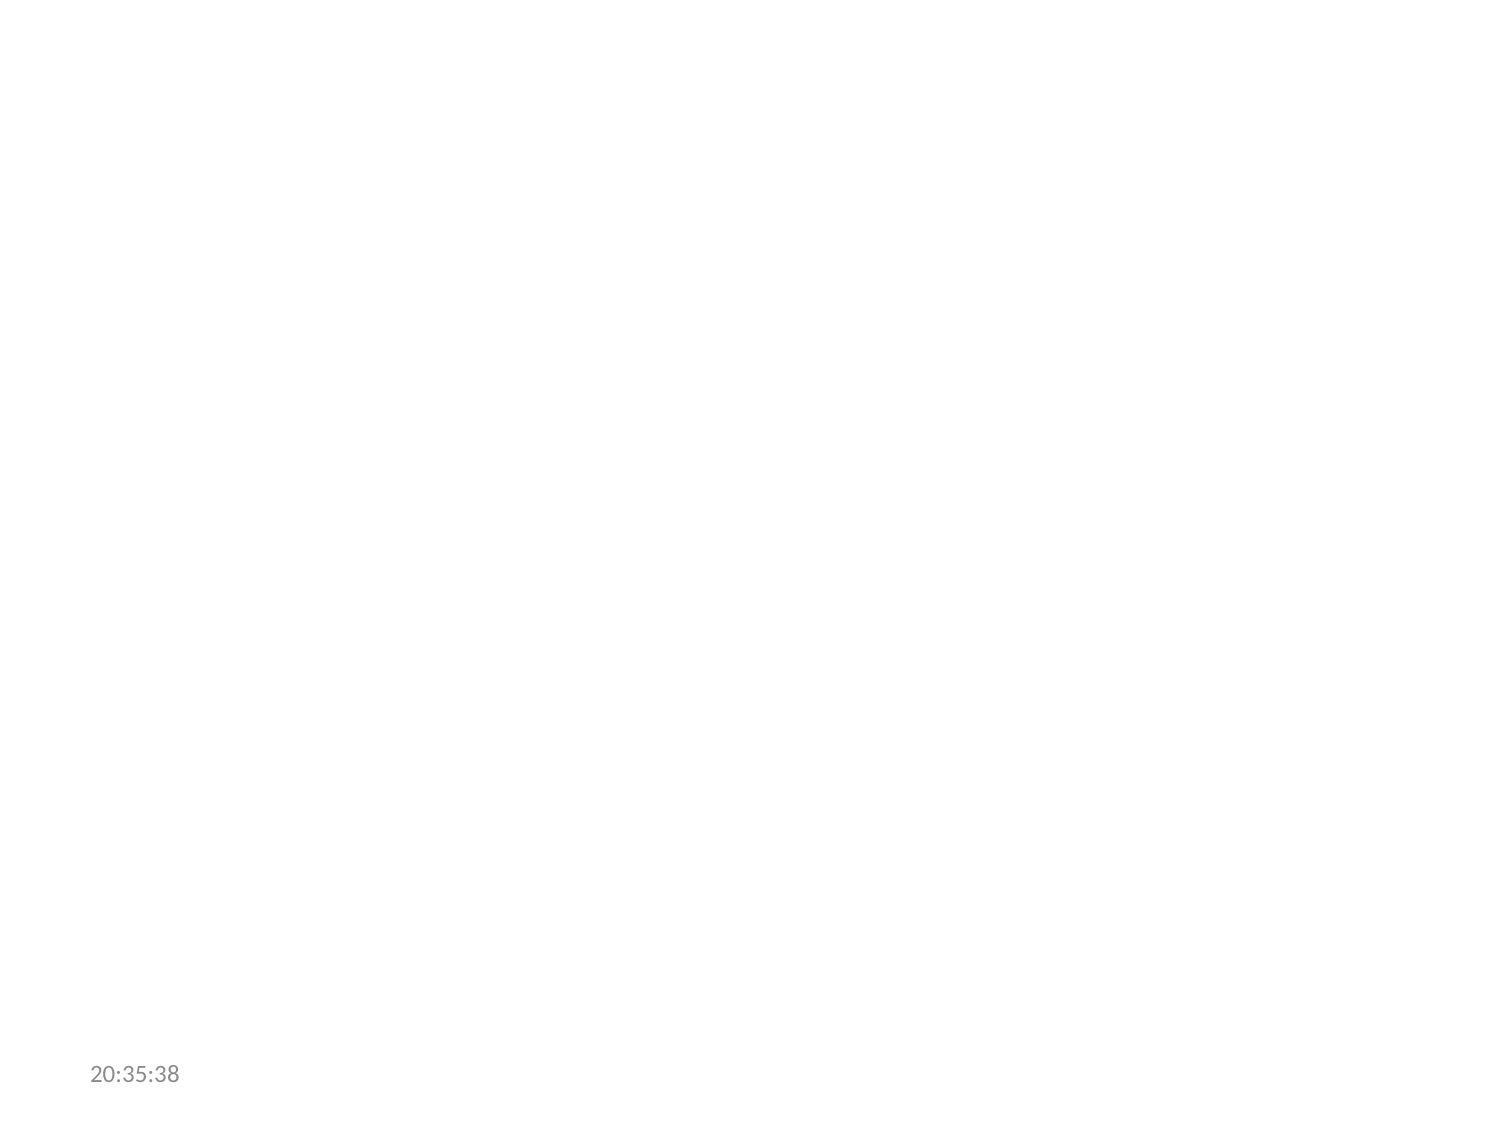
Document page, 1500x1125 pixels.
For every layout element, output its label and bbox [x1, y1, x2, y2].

slide_number [75, 1042, 425, 1103]
